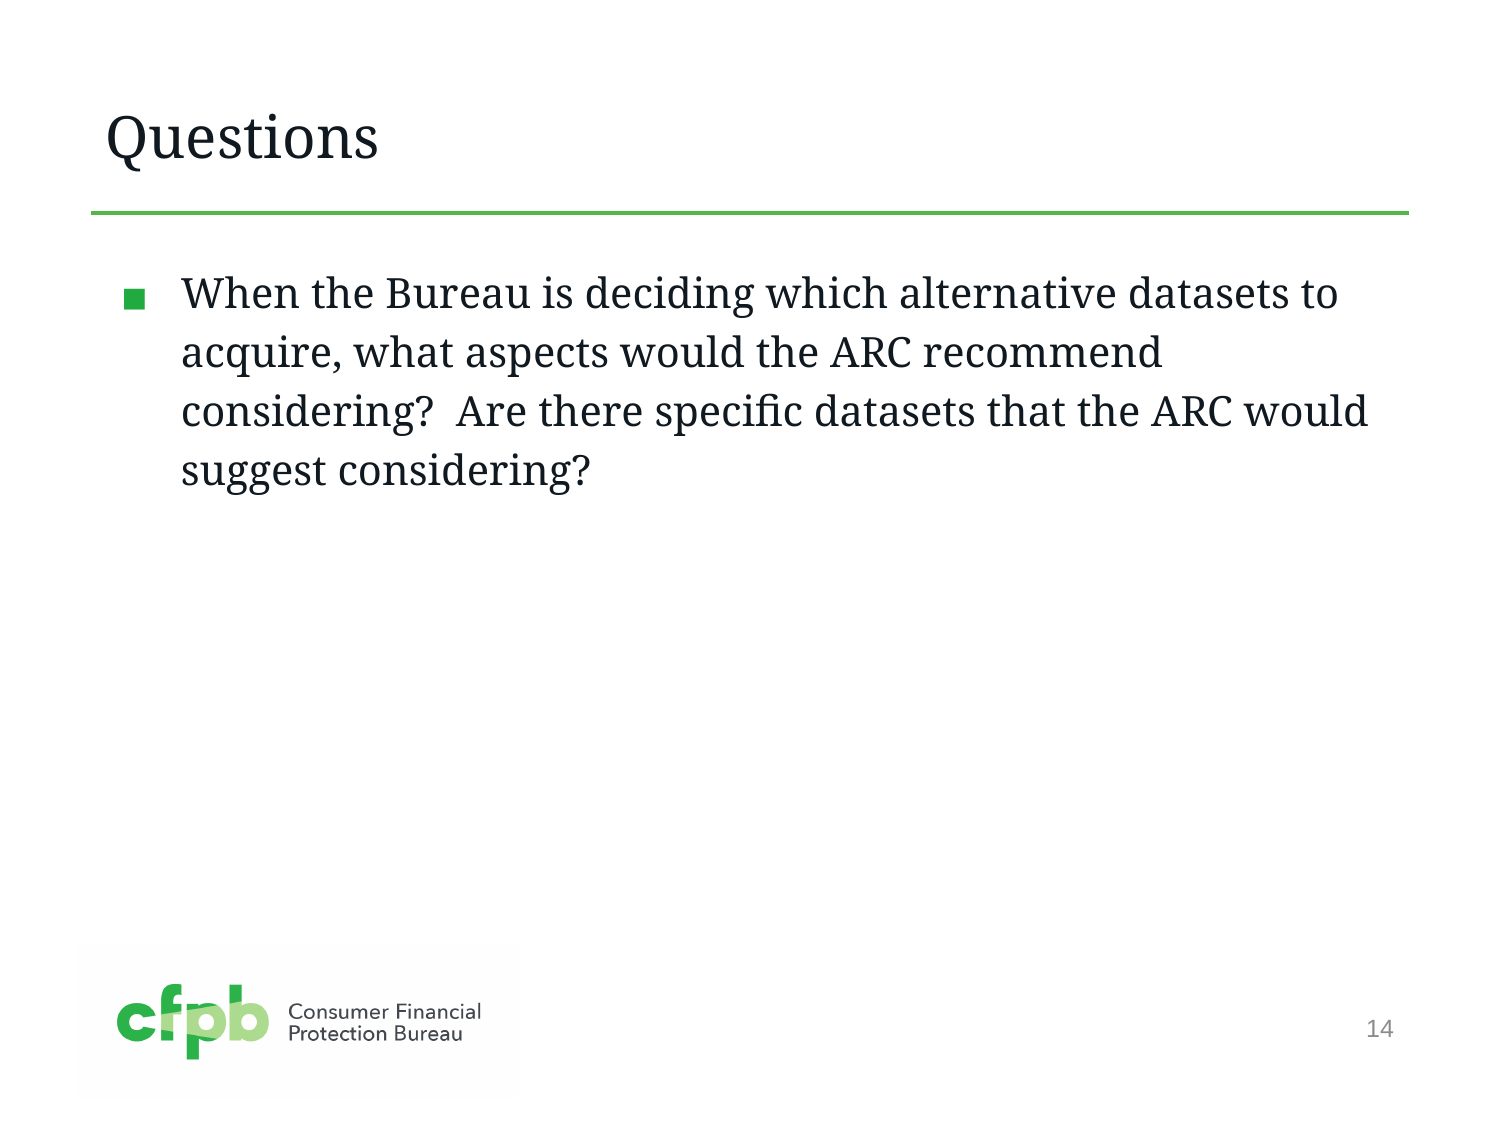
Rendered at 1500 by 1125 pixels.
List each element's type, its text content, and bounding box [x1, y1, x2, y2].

picture [78, 945, 519, 1098]
title Questions [90, 74, 1410, 197]
list When the Bureau is deciding which alternative datasets to acquire, what aspects would the ARC recommend considering? Are there specific datasets that the ARC would suggest considering? [90, 249, 1410, 924]
slide_number 14 [1071, 997, 1410, 1058]
